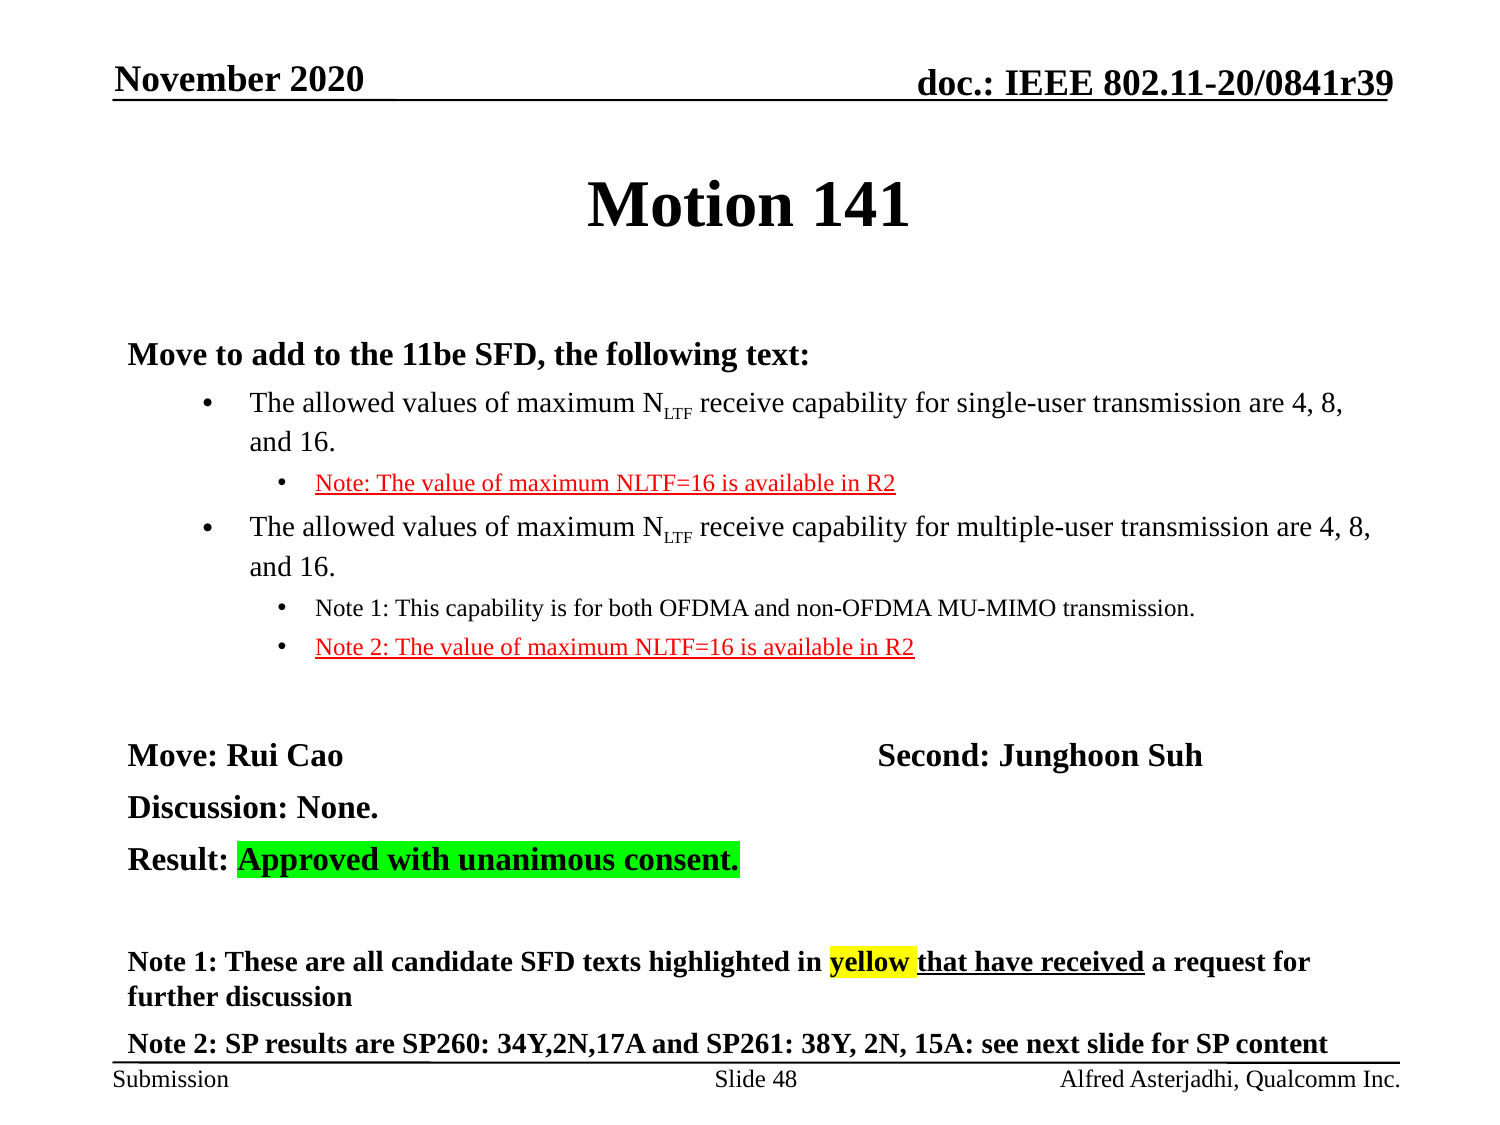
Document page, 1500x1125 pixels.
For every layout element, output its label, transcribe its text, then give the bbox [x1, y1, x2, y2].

list Move to add to the 11be SFD, the following text: The allowed values of maximum NLTF receive capability for single-user transmission are 4, 8, and 16. Note: The value of maximum NLTF=16 is available in R2 The allowed values of maximum NLTF receive capability for multiple-user transmission are 4, 8, and 16. Note 1: This capability is for both OFDMA and non-OFDMA MU-MIMO transmission. Note 2: The value of maximum NLTF=16 is available in R2 Move: Rui Cao Second: Junghoon Suh Discussion: None. Result: Approved with unanimous consent. Note 1: These are all candidate SFD texts highlighted in yellow that have received a request for further discussion Note 2: SP results are SP260: 34Y,2N,17A and SP261: 38Y, 2N, 15A: see next slide for SP content [112, 324, 1388, 1063]
title Motion 141 [112, 112, 1388, 288]
footer Alfred Asterjadhi, Qualcomm Inc. [878, 1061, 1402, 1093]
slide_number Slide 48 [712, 1061, 800, 1123]
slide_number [114, 54, 423, 100]
